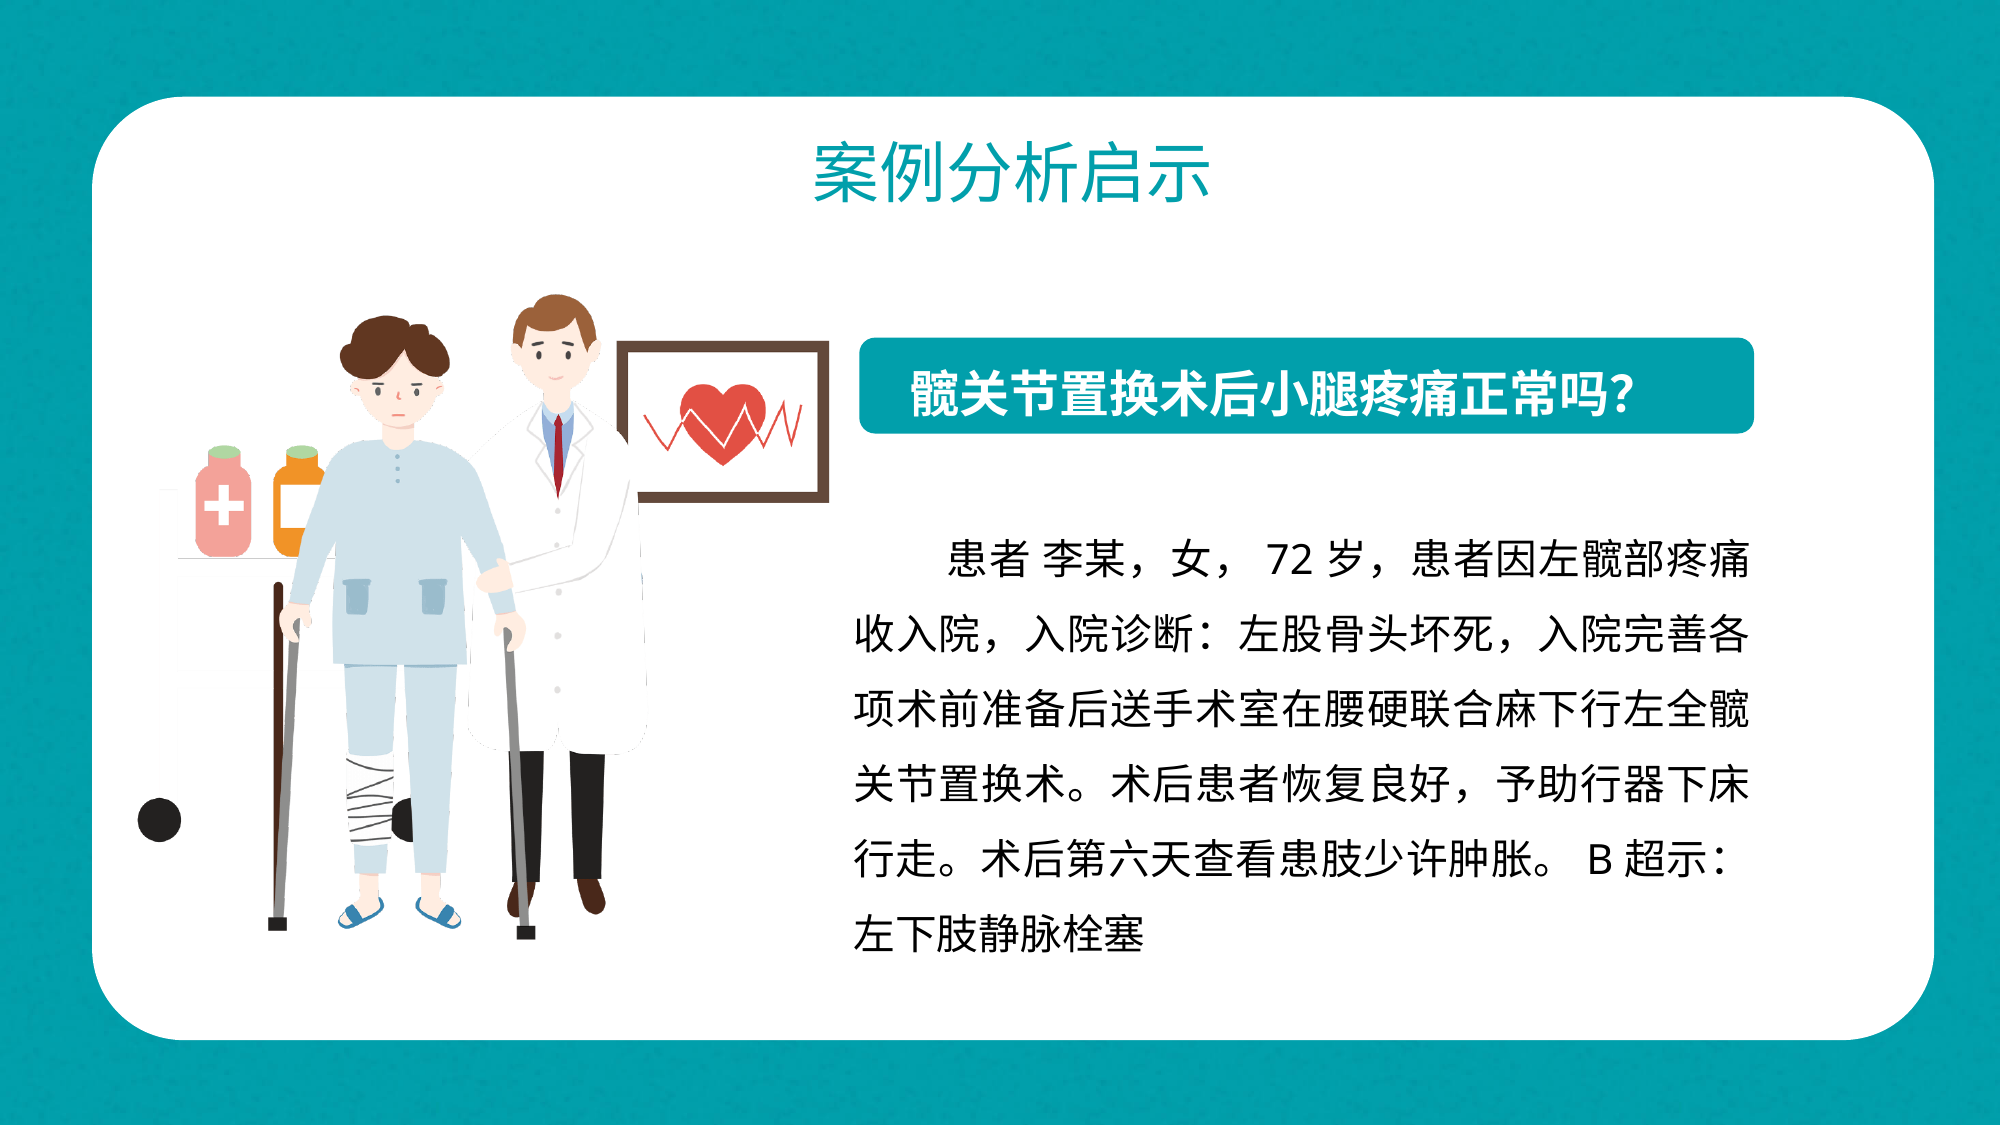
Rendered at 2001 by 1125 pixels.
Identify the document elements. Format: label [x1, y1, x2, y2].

picture [0, 0, 2000, 1125]
text_box [882, 337, 1755, 434]
